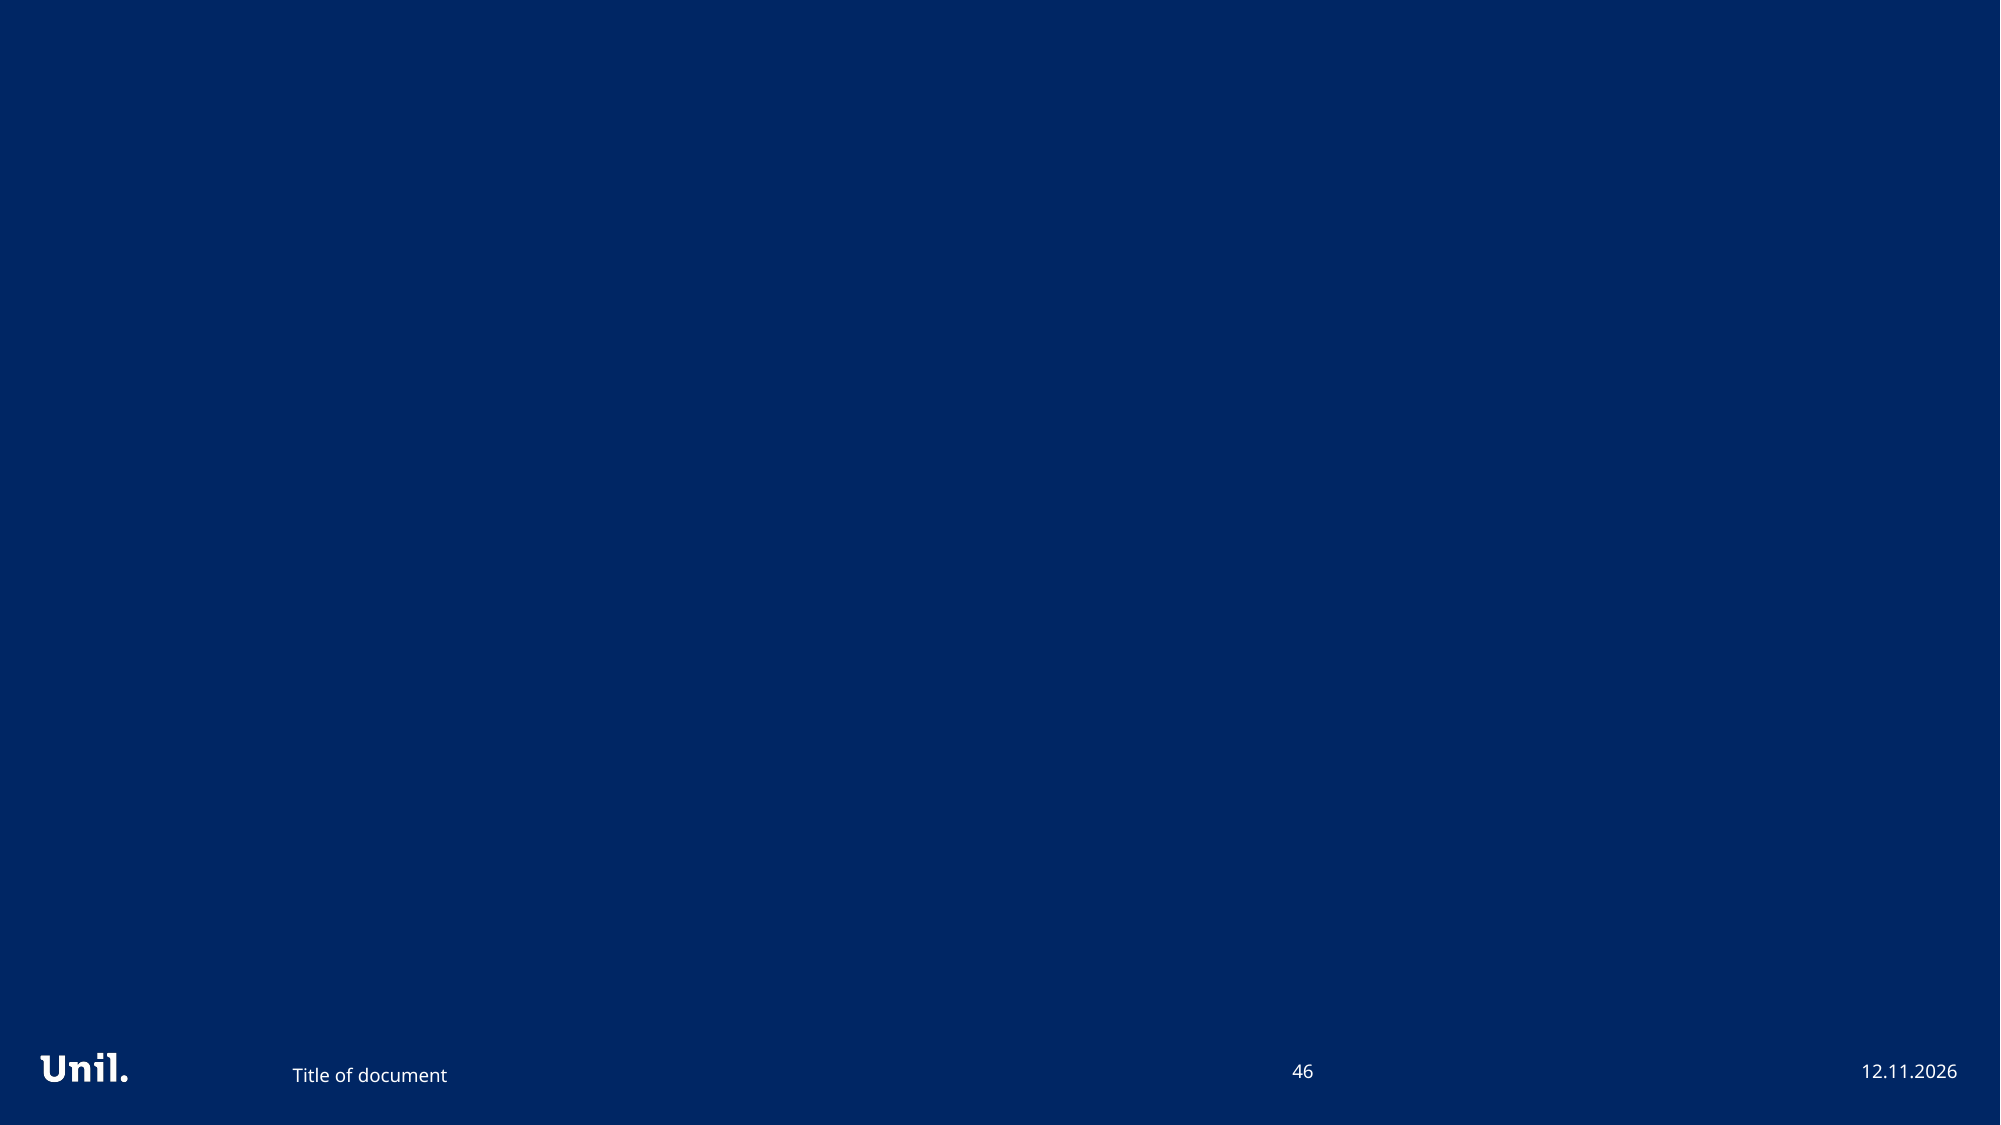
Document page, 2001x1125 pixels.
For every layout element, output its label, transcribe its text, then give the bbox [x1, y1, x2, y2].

footer Title of document [292, 1011, 1048, 1087]
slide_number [1789, 1026, 1958, 1086]
picture [27, 1042, 141, 1095]
slide_number 46 [1250, 1037, 1355, 1086]
